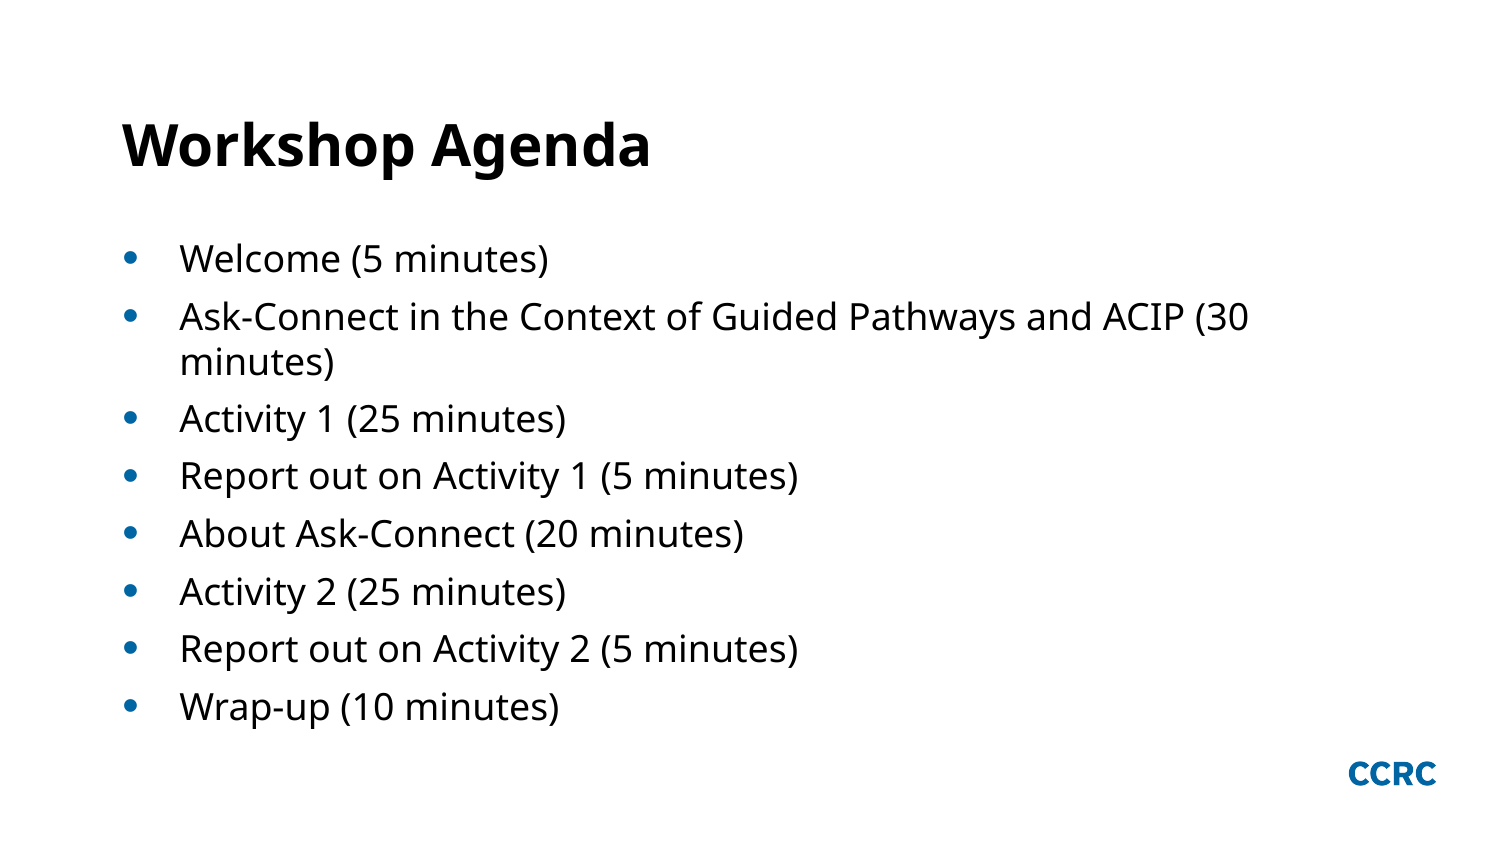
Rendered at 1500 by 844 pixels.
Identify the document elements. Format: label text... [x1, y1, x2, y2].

picture [1347, 761, 1438, 786]
title Workshop Agenda [107, 93, 1390, 234]
list Welcome (5 minutes) Ask-Connect in the Context of Guided Pathways and ACIP (30 minutes) Activity 1 (25 minutes) Report out on Activity 1 (5 minutes) About Ask-Connect (20 minutes) Activity 2 (25 minutes) Report out on Activity 2 (5 minutes) Wrap-up (10 minutes) [107, 234, 1390, 701]
